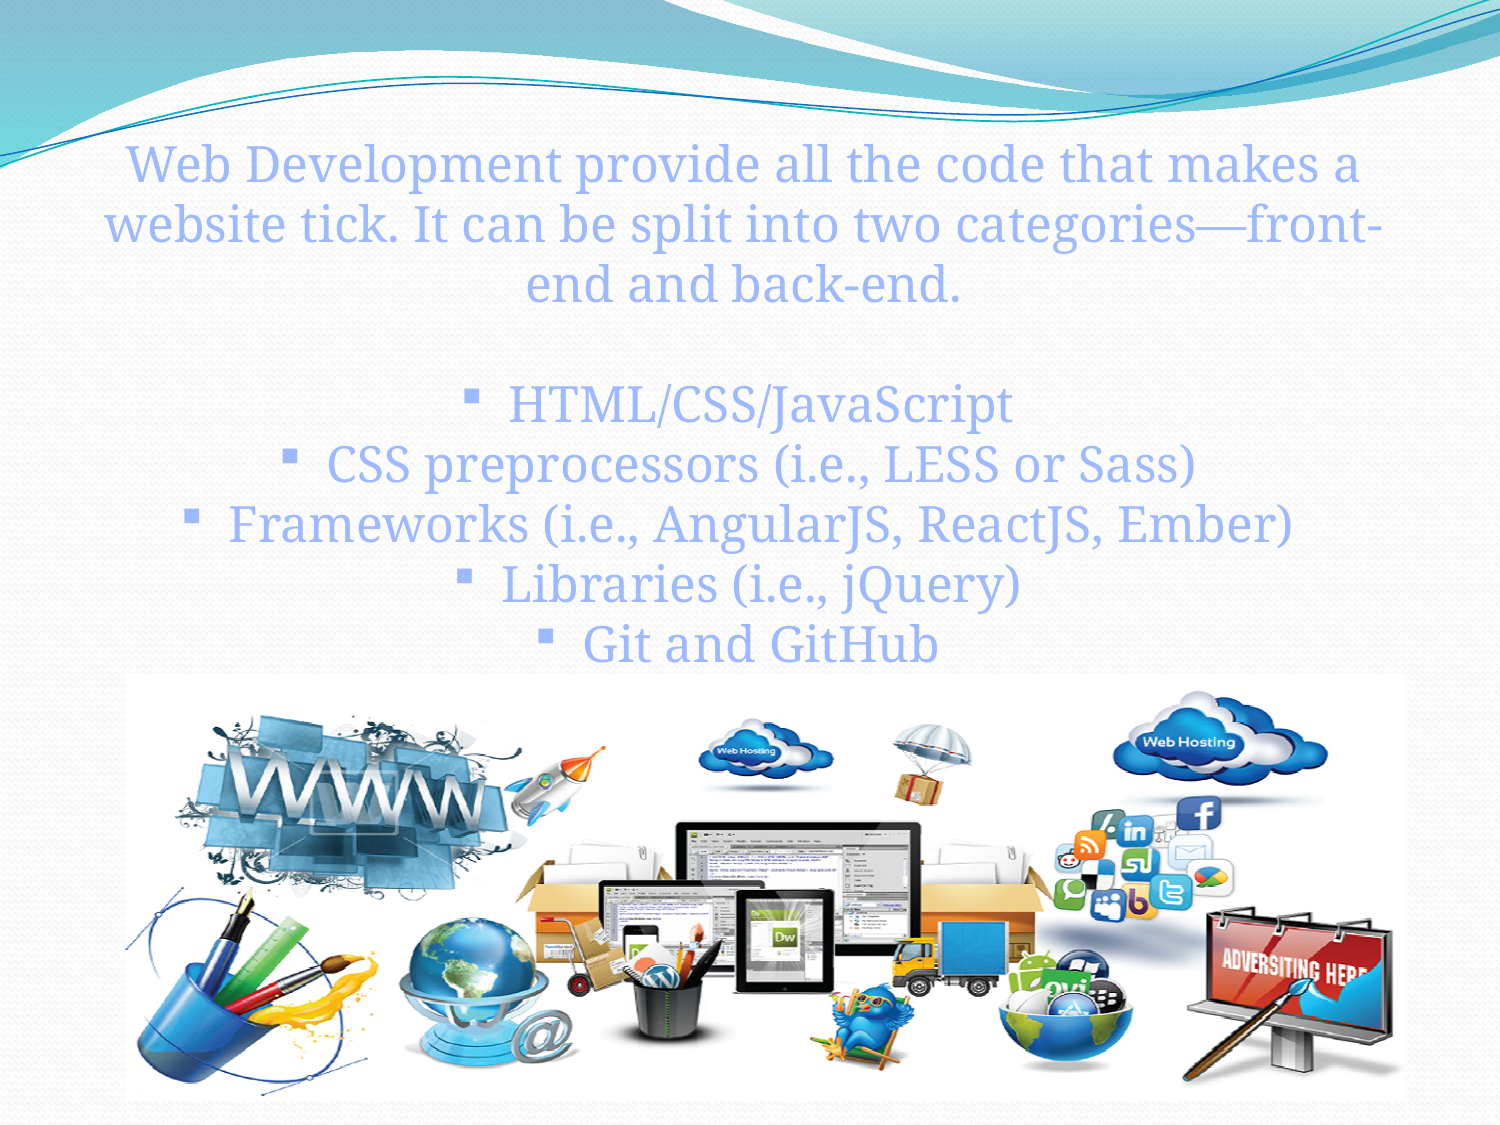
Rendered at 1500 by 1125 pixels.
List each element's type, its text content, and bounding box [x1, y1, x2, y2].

picture [124, 674, 1406, 1101]
text_box Web Development provide all the code that makes a website tick. It can be split into two categories—front-end and back-end. HTML/CSS/JavaScript CSS preprocessors (i.e., LESS or Sass) Frameworks (i.e., AngularJS, ReactJS, Ember) Libraries (i.e., jQuery) Git and GitHub [87, 124, 1400, 680]
